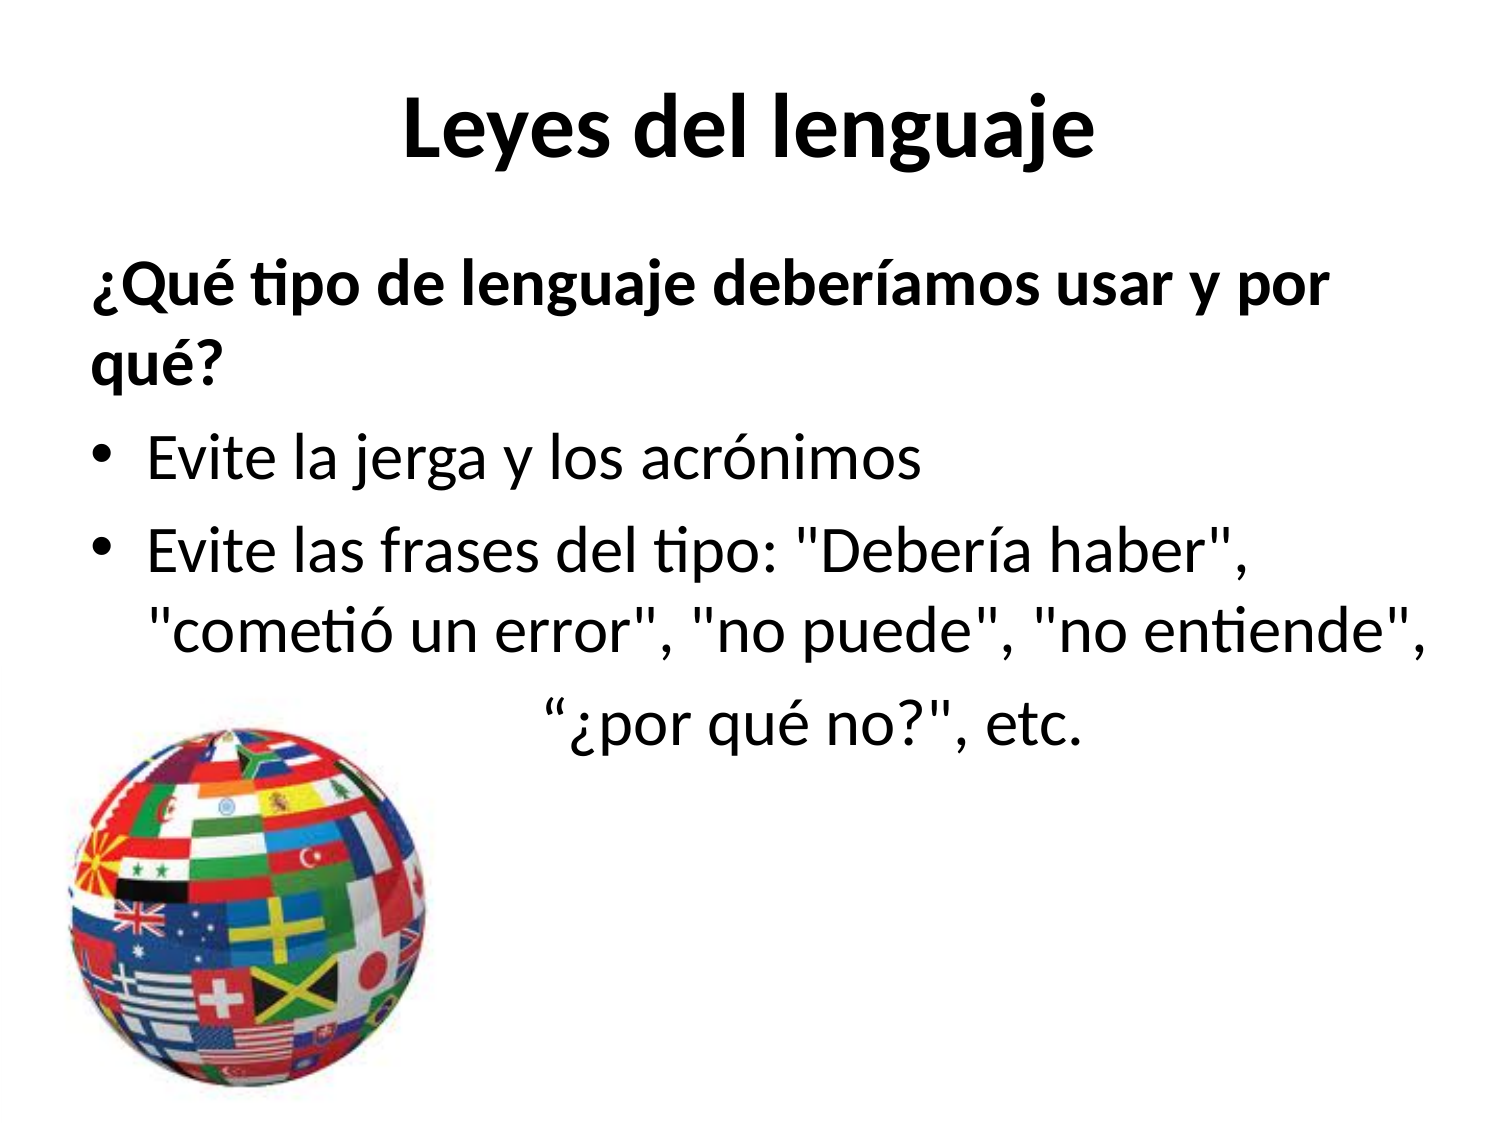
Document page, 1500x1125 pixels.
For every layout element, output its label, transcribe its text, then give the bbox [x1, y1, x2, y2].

list ¿Qué tipo de lenguaje deberíamos usar y por qué? Evite la jerga y los acrónimos Evite las frases del tipo: "Debería haber", "cometió un error", "no puede", "no entiende", “¿por qué no?", etc. [74, 231, 1459, 1006]
picture [0, 666, 480, 1123]
title Leyes del lenguaje [74, 44, 1426, 197]
